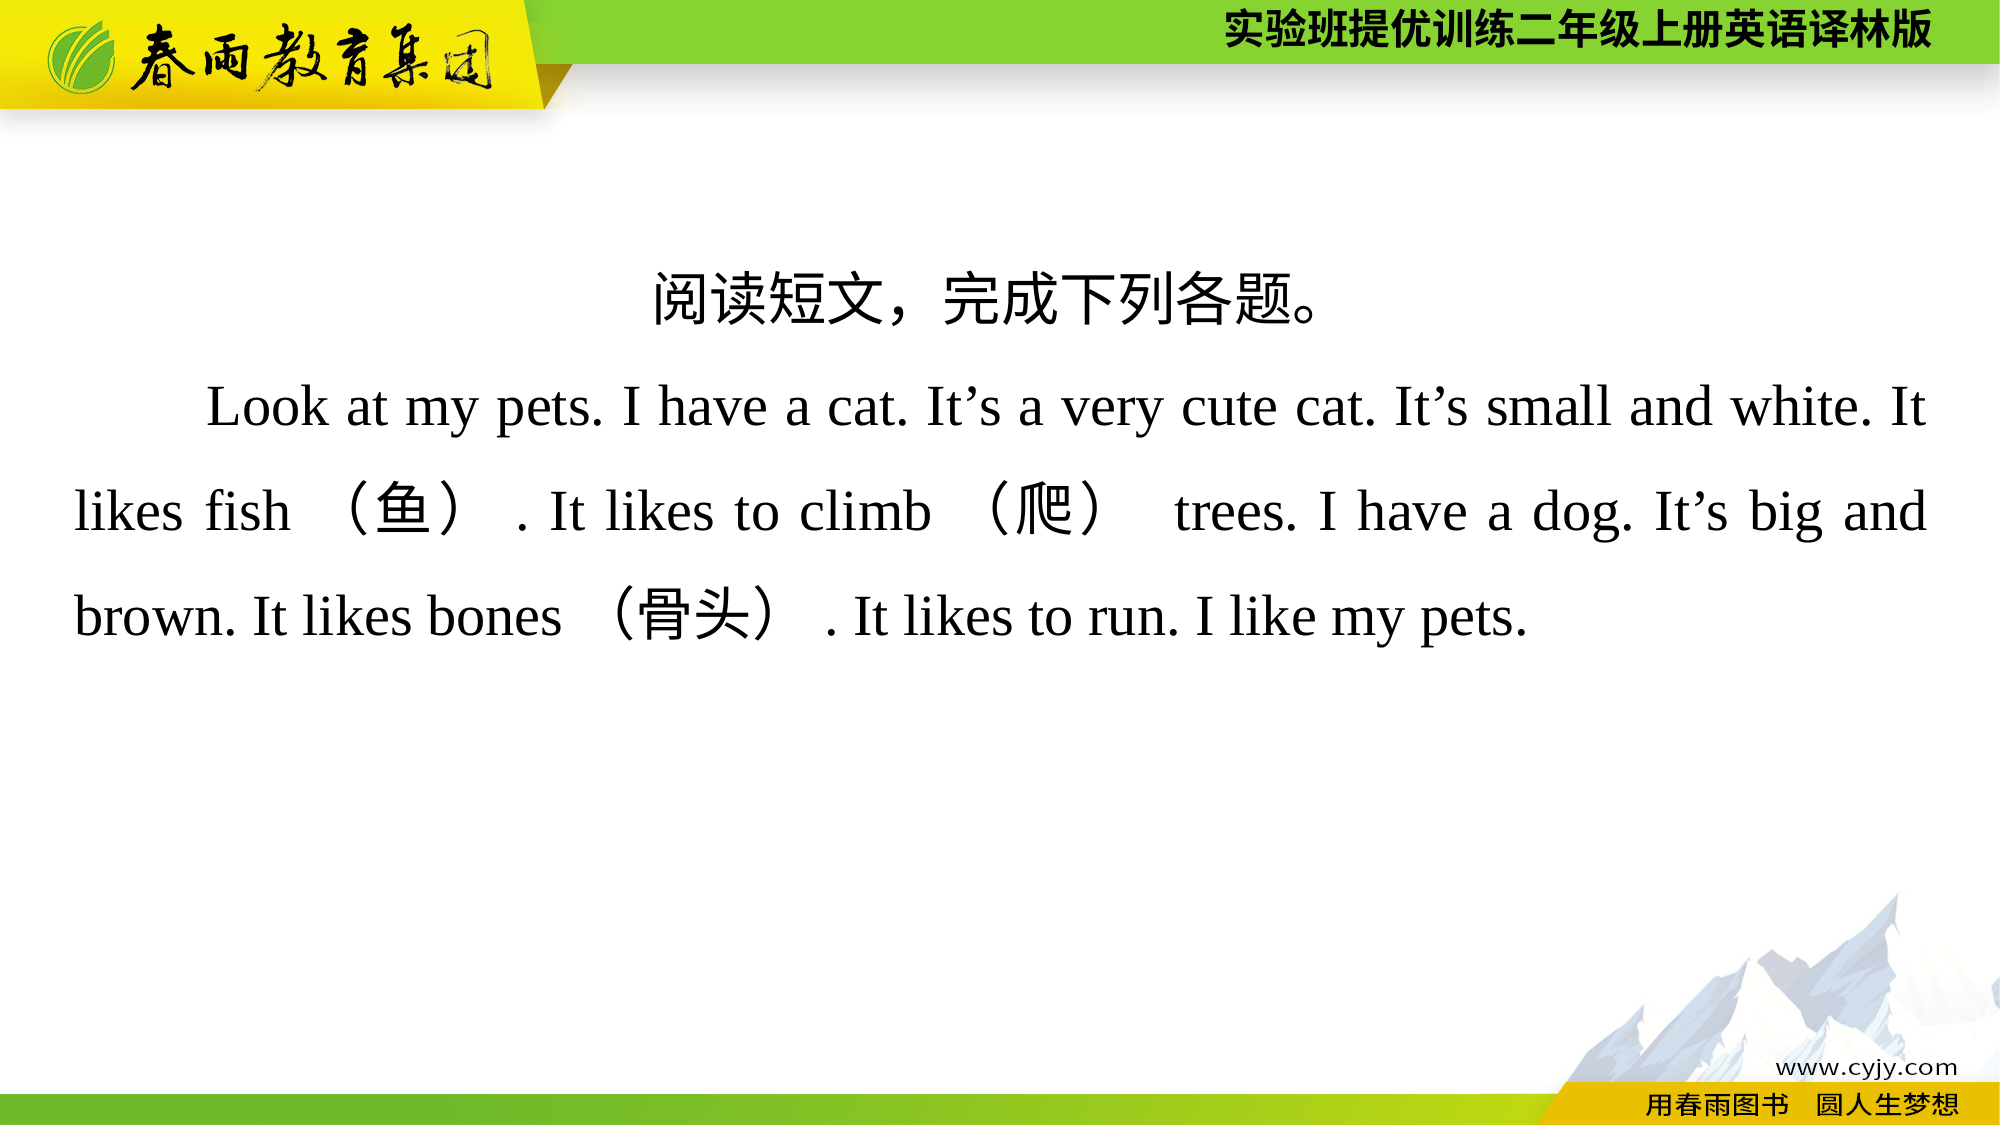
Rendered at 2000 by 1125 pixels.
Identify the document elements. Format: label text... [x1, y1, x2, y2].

list 阅读短文，完成下列各题。 Look at my pets. I have a cat. It’s a very cute cat. It’s small and white. It likes fish（鱼）. It likes to climb（爬） trees. I have a dog. It’s big and brown. It likes bones（骨头）. It likes to run. I like my pets. [59, 219, 1944, 646]
picture [0, 0, 2000, 1125]
